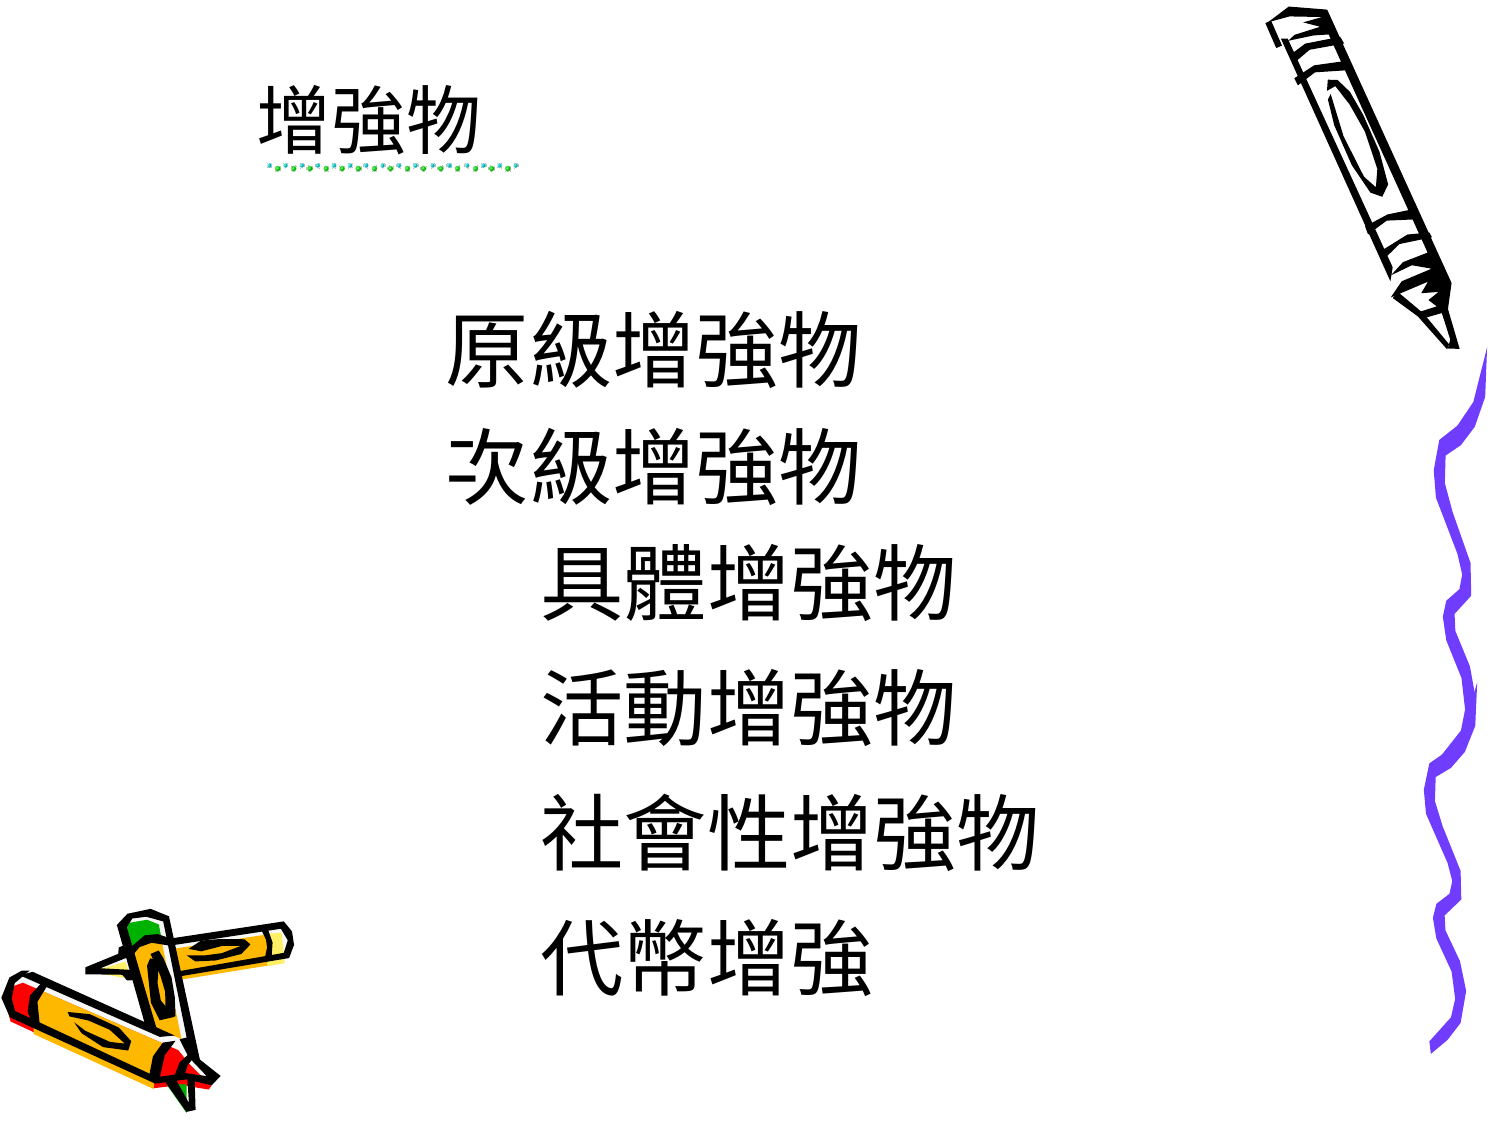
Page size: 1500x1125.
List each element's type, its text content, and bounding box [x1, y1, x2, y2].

text_box 增強物 [242, 66, 514, 172]
picture [265, 160, 519, 173]
text_box 原級增強物 次級增強物 具體增強物 活動增強物 社會性增強物 代幣增強 [430, 290, 1211, 1014]
text_box [17, 42, 644, 173]
